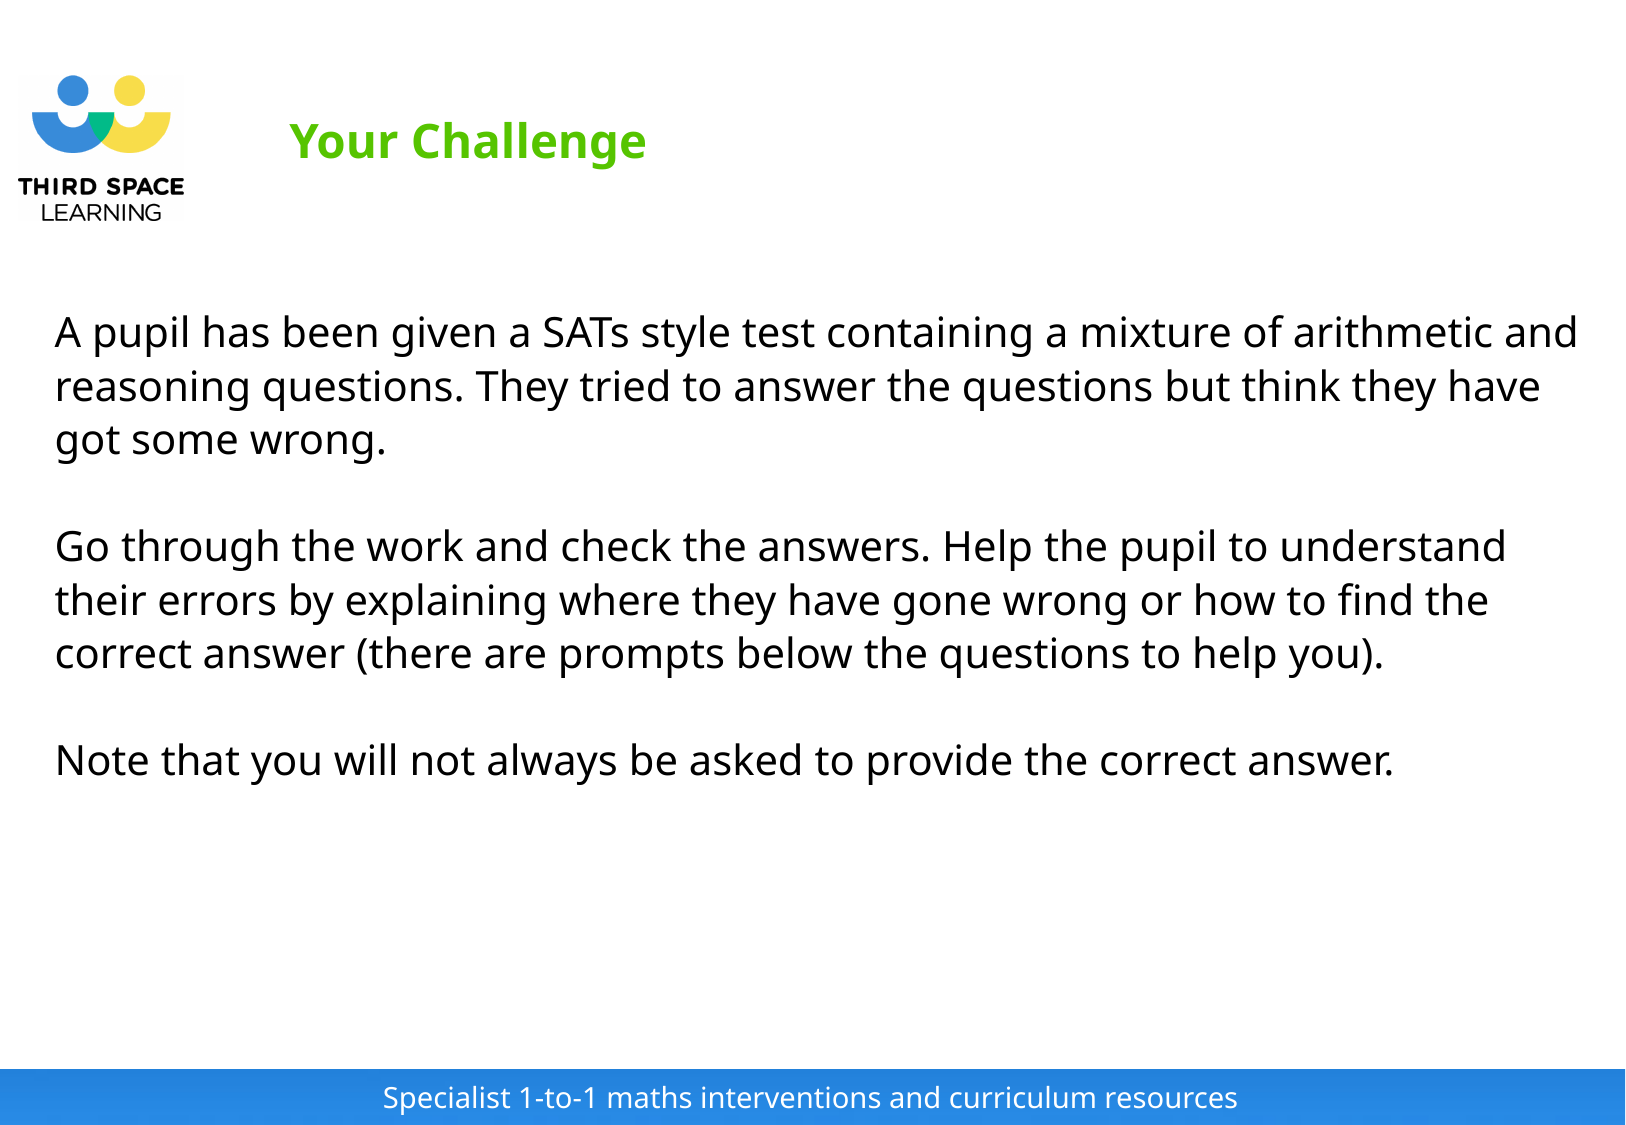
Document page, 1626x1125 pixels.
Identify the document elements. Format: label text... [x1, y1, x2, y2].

text_box A pupil has been given a SATs style test containing a mixture of arithmetic and reasoning questions. They tried to answer the questions but think they have got some wrong. Go through the work and check the answers. Help the pupil to understand their errors by explaining where they have gone wrong or how to find the correct answer (there are prompts below the questions to help you). Note that you will not always be asked to provide the correct answer. [39, 295, 1599, 842]
picture [0, 1069, 1626, 1125]
text_box Your Challenge [254, 97, 771, 179]
picture [18, 75, 184, 221]
